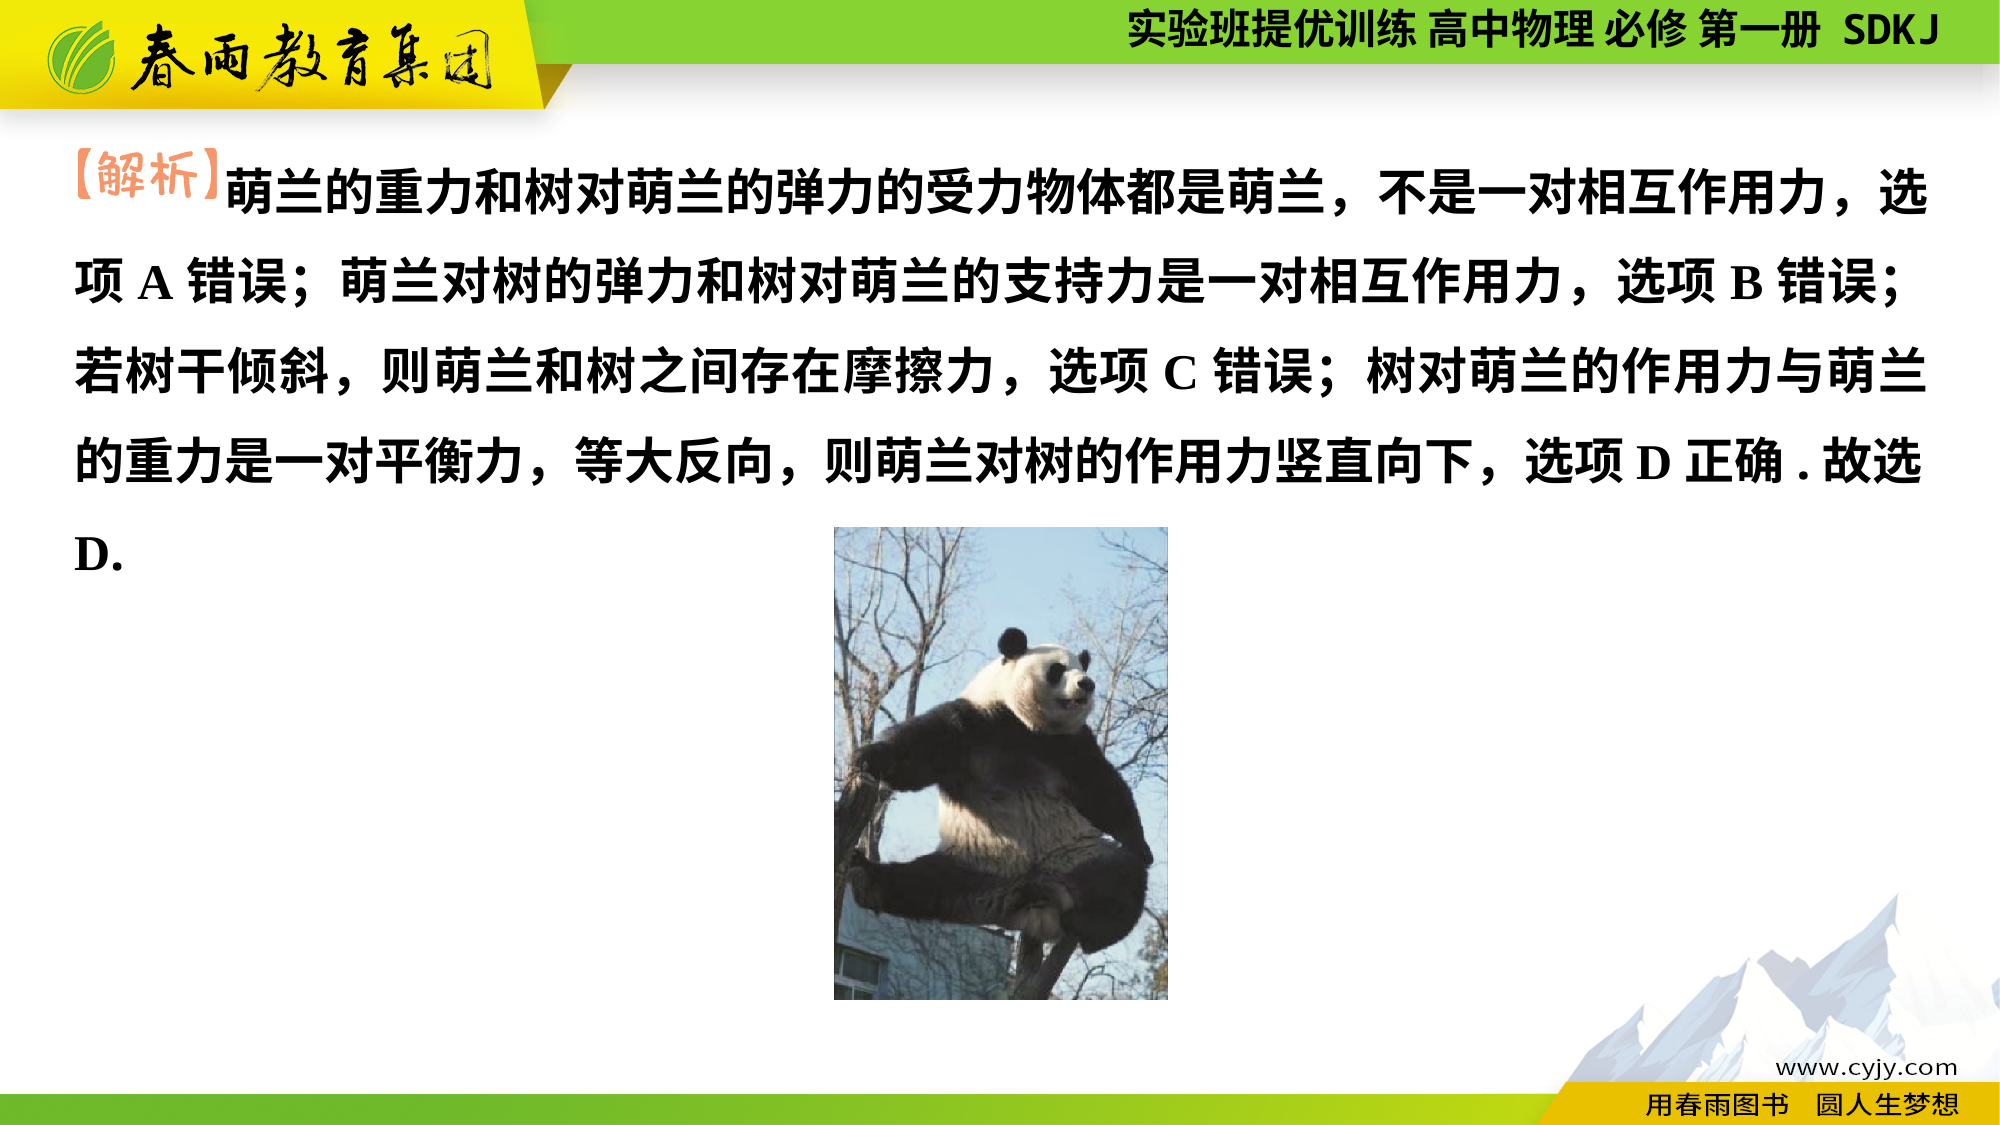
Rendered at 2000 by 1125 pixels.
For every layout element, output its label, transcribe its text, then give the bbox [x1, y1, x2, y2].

list 萌兰的重力和树对萌兰的弹力的受力物体都是萌兰，不是一对相互作用力，选项A错误；萌兰对树的弹力和树对萌兰的支持力是一对相互作用力，选项B错误；若树干倾斜，则萌兰和树之间存在摩擦力，选项C错误；树对萌兰的作用力与萌兰的重力是一对平衡力，等大反向，则萌兰对树的作用力竖直向下，选项D正确.故选D. [59, 122, 1944, 490]
picture [0, 0, 2000, 1125]
